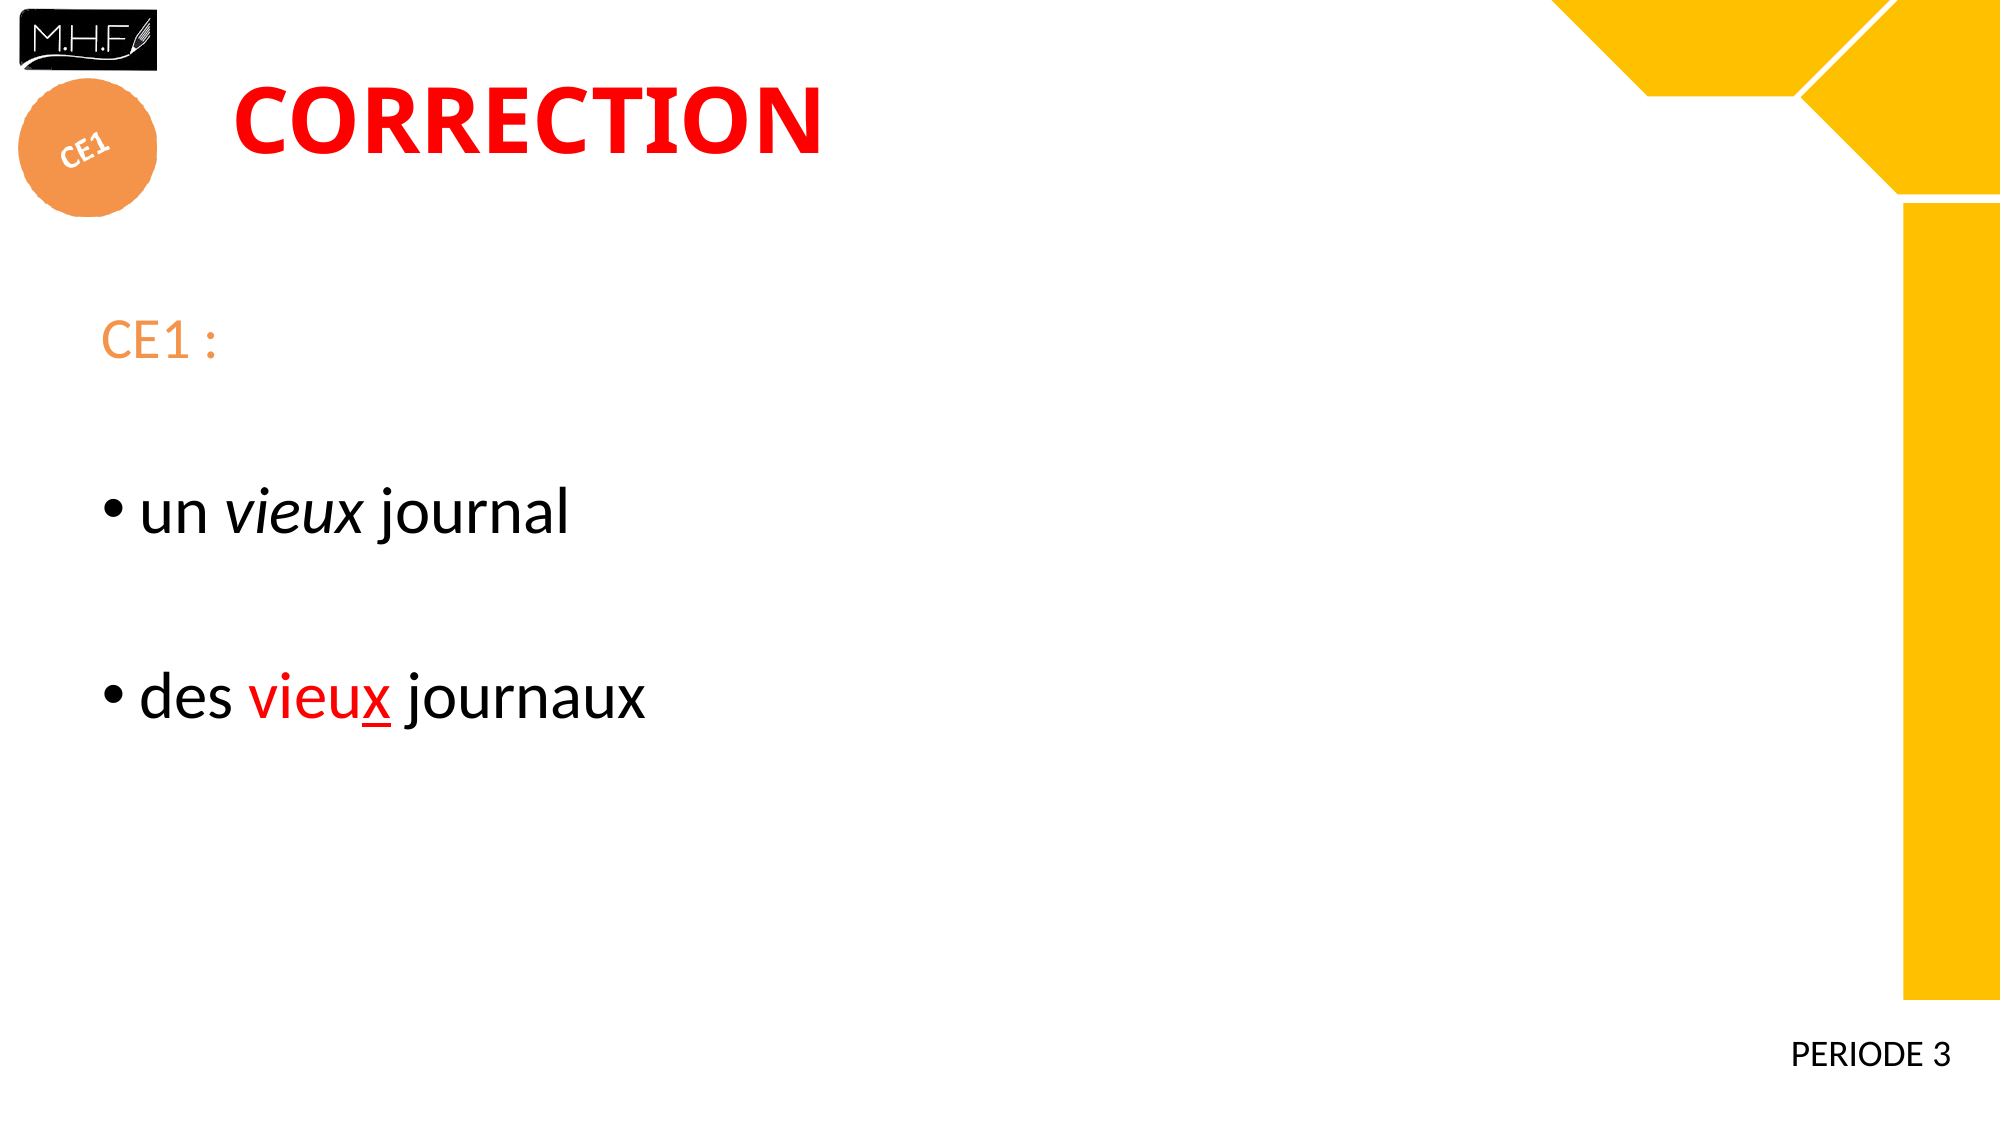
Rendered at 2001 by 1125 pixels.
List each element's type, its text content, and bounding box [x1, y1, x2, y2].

picture [16, 7, 157, 74]
picture [18, 78, 157, 218]
text_box [1902, 202, 2000, 1001]
text_box [1799, 0, 2000, 196]
text_box [1549, 0, 1892, 98]
title CORRECTION [216, 15, 1763, 233]
text_box PERIODE 3 [1362, 1021, 1967, 1125]
list CE1 : un vieux journal des vieux journaux [86, 300, 897, 1015]
